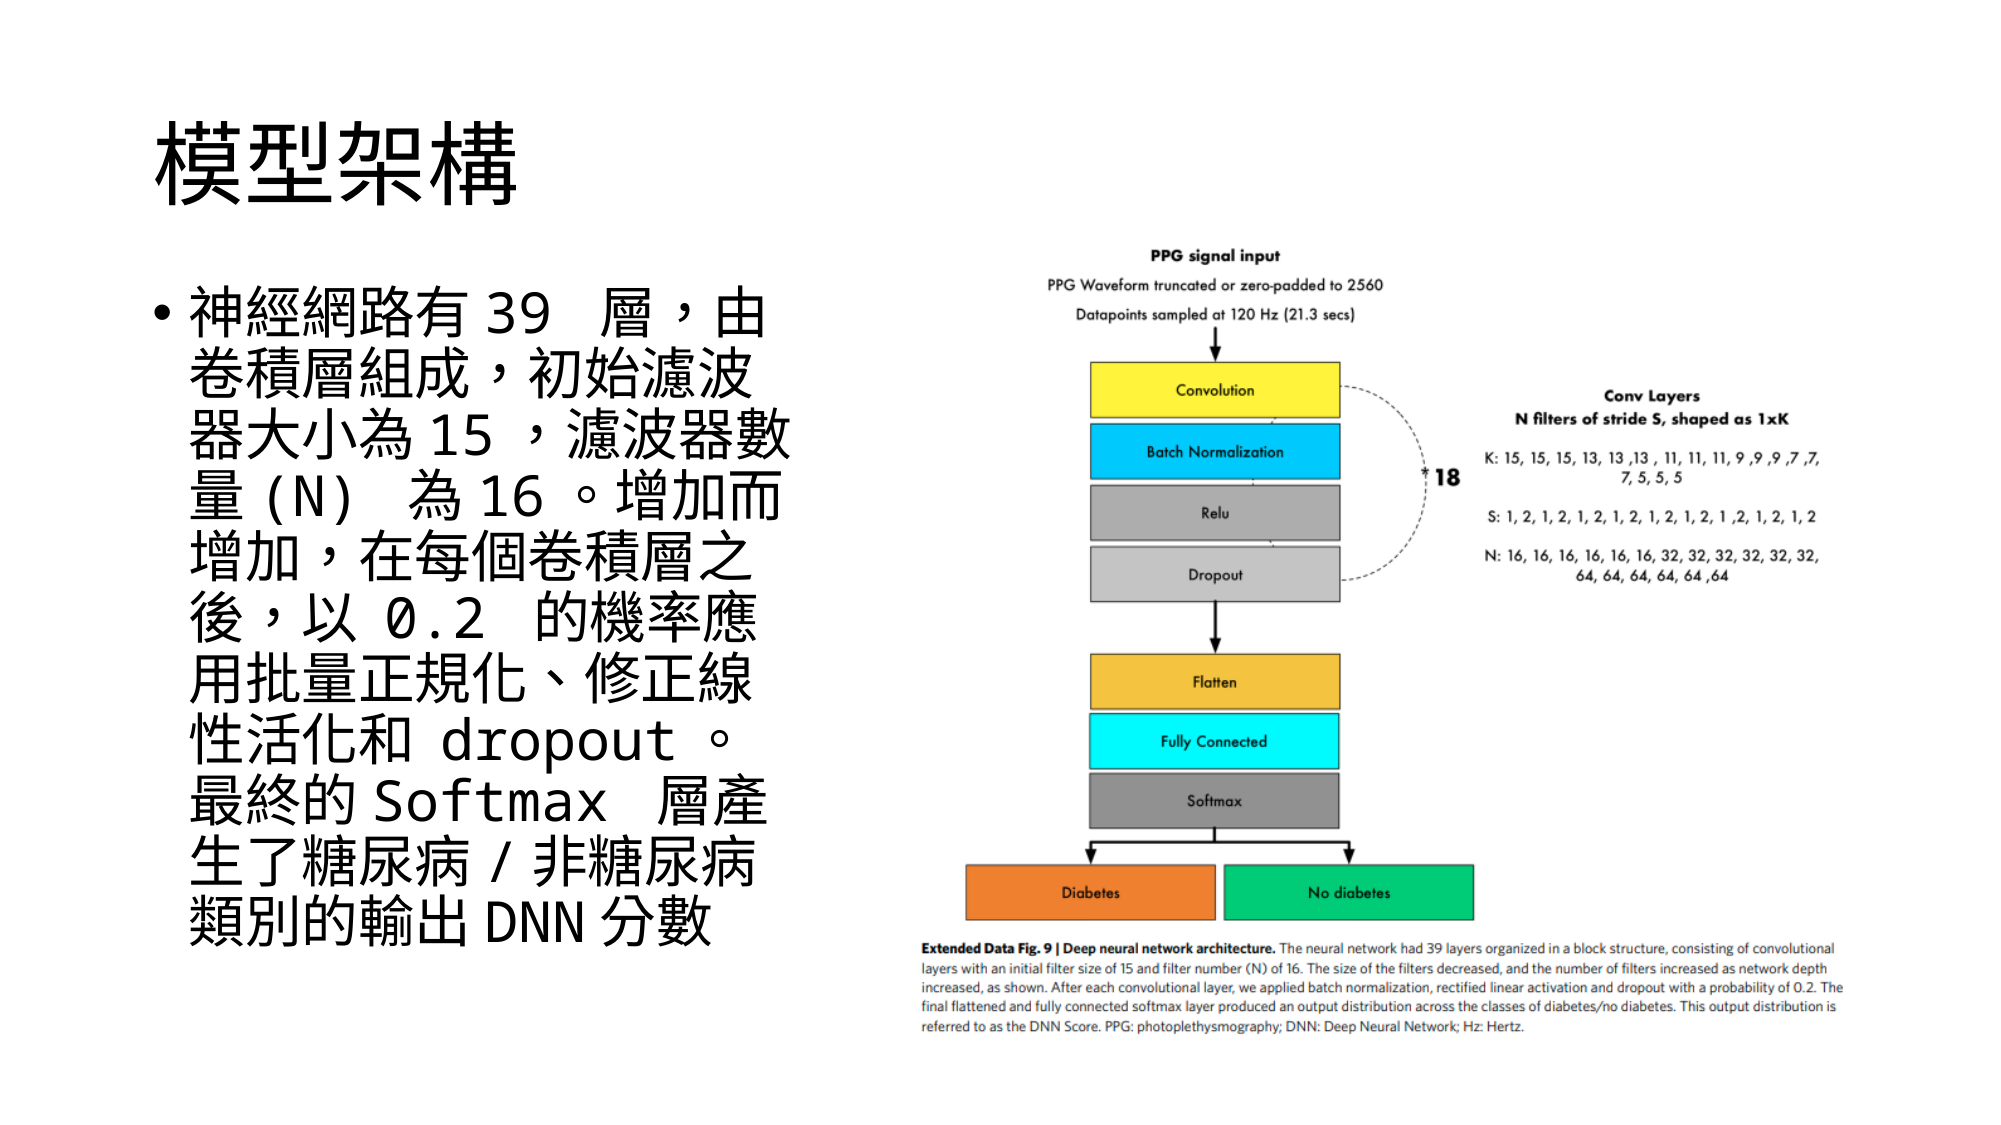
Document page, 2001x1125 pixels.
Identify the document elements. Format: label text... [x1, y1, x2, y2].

list 神經網路有39 層，由卷積層組成，初始濾波器大小為15，濾波器數量(N) 為16。增加而增加，在每個卷積層之後，以 0.2 的機率應用批量正規化、修正線性活化和 dropout。最終的Softmax 層產生了糖尿病/非糖尿病類別的輸出DNN分數 [137, 277, 810, 1014]
picture [914, 231, 1863, 1045]
title 模型架構 [137, 59, 1863, 278]
